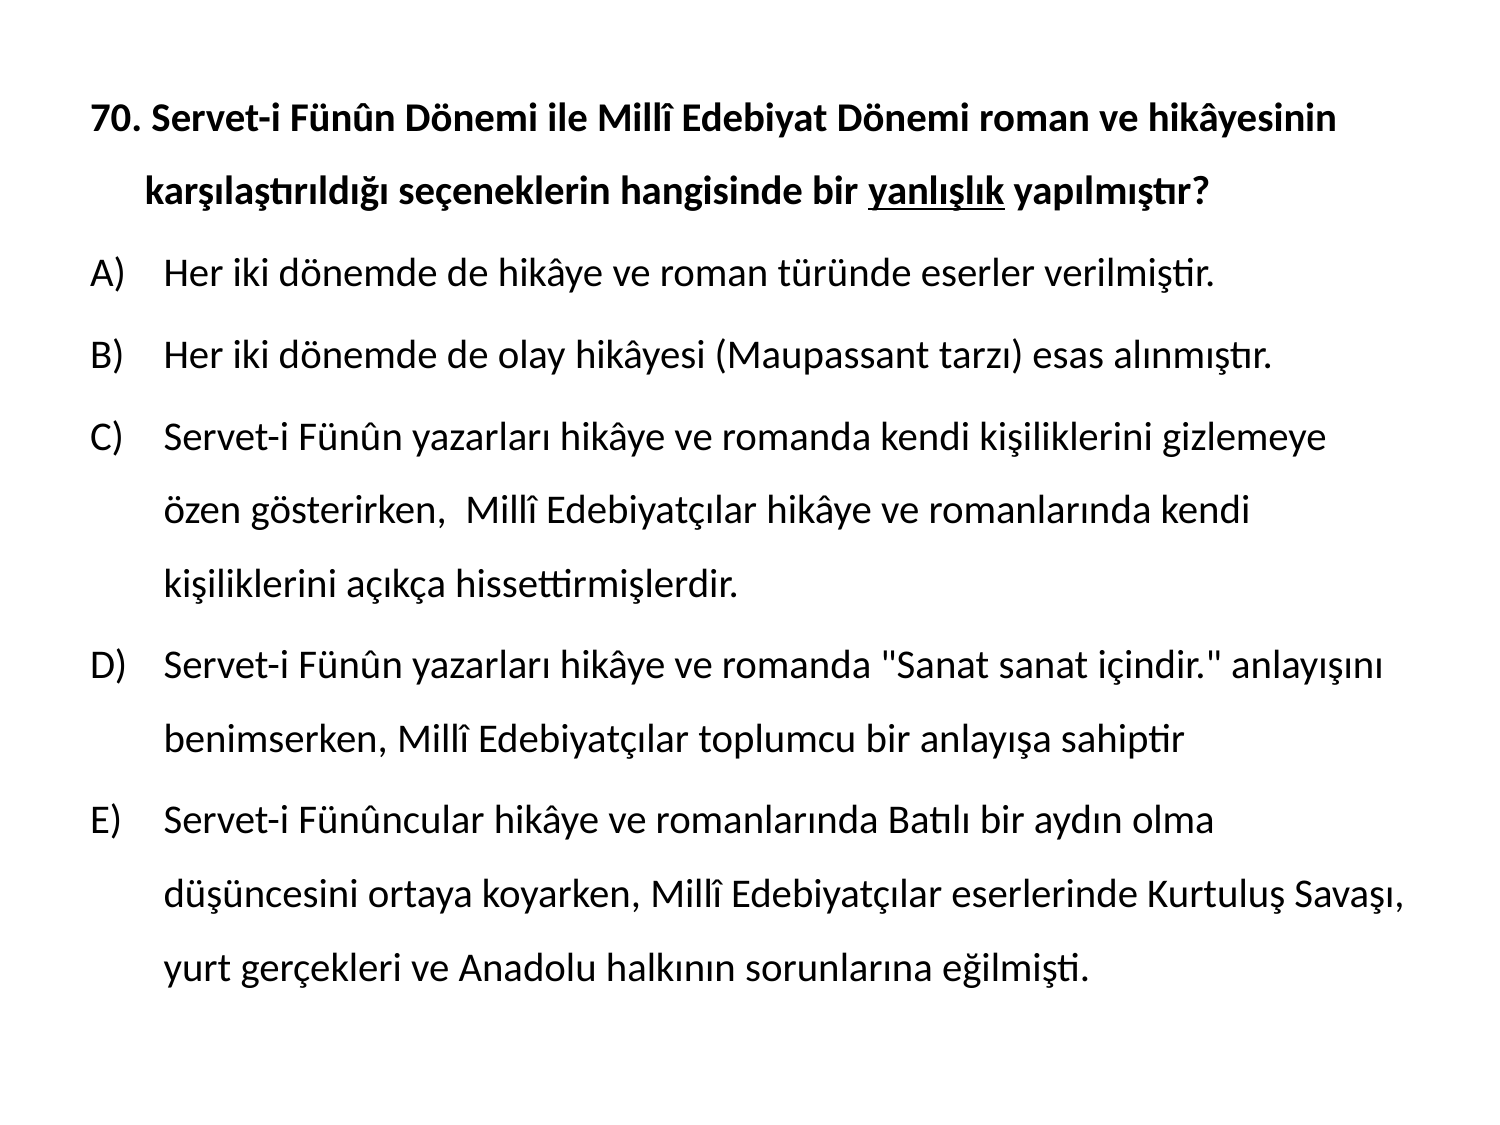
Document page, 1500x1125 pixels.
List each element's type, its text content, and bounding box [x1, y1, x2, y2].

list 70. Servet-i Fünûn Dönemi ile Millî Edebiyat Dönemi roman ve hikâyesinin karşılaştırıldığı seçeneklerin hangisinde bir yanlışlık yapılmıştır? Her iki dönemde de hikâye ve roman türünde eserler verilmiştir. Her iki dönemde de olay hikâyesi (Maupassant tarzı) esas alınmıştır. Servet-i Fünûn yazarları hikâye ve romanda kendi kişiliklerini gizlemeye özen gösterirken, Millî Edebiyatçılar hikâye ve romanlarında kendi kişiliklerini açıkça hissettirmişlerdir. Servet-i Fünûn yazarları hikâye ve romanda "Sanat sanat içindir." anlayışını benimserken, Millî Edebiyatçılar toplumcu bir anlayışa sahiptir Servet-i Fünûncular hikâye ve romanlarında Batılı bir aydın olma düşüncesini ortaya koyarken, Millî Edebiyatçılar eserlerinde Kurtuluş Savaşı, yurt gerçekleri ve Anadolu halkının sorunlarına eğilmişti. [75, 58, 1425, 1005]
